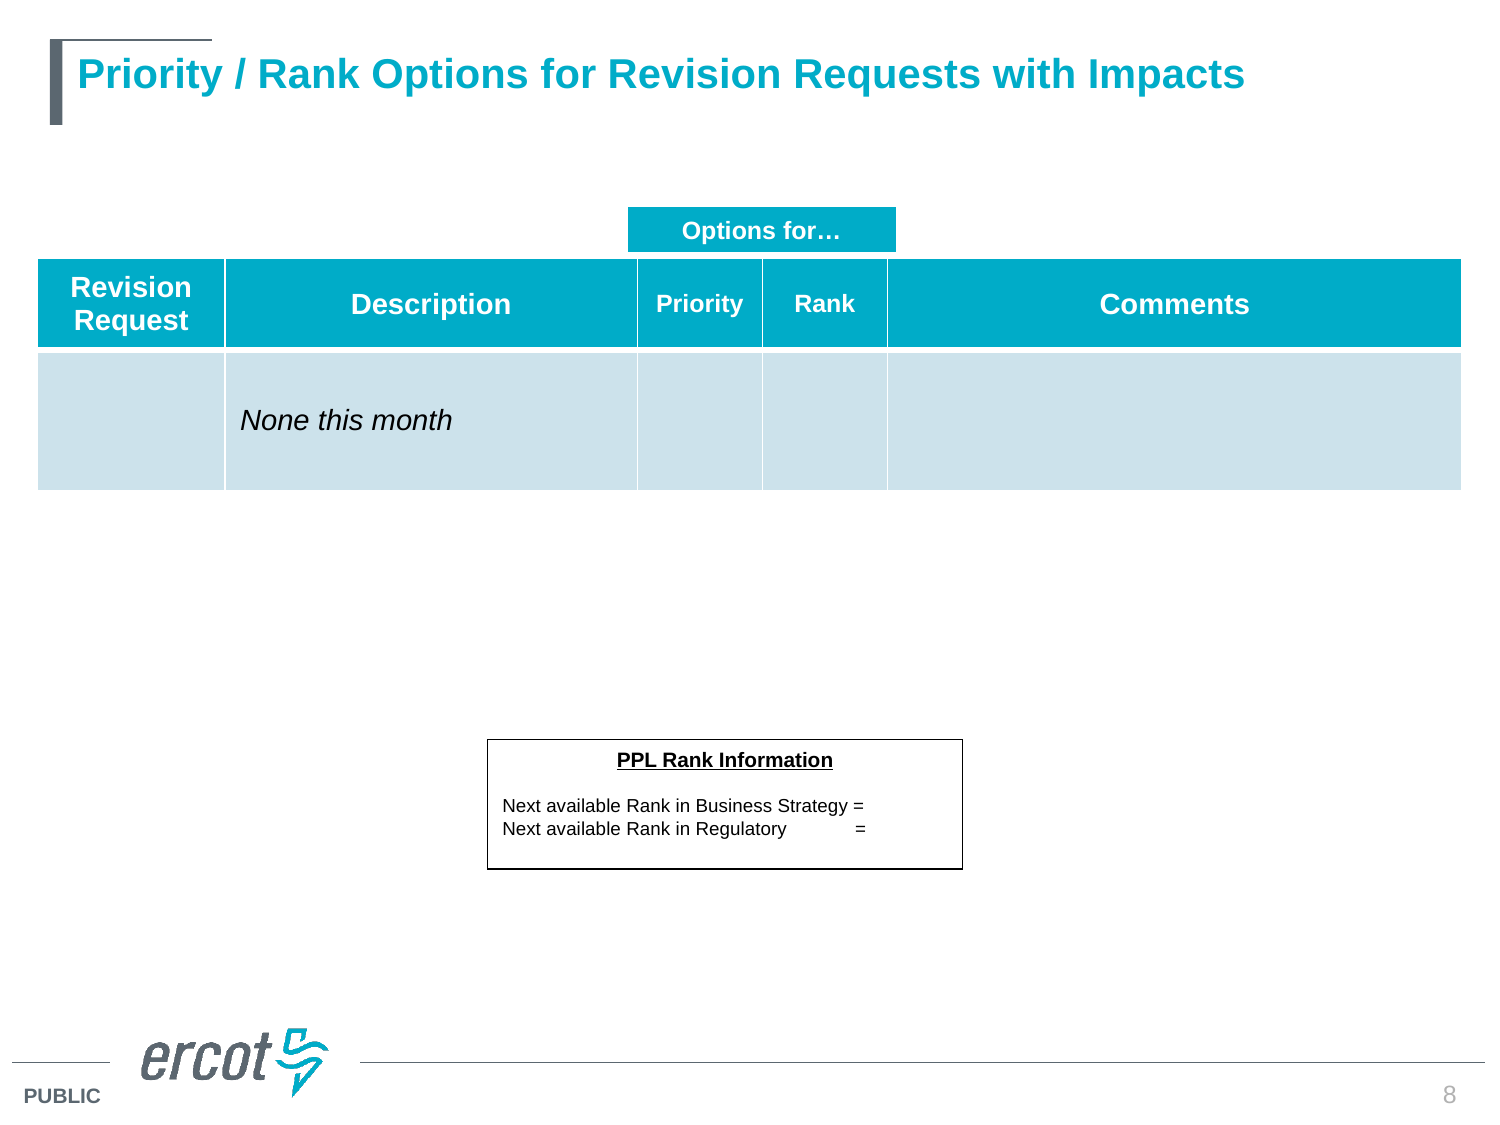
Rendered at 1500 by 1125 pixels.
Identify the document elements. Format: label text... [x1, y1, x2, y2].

title Priority / Rank Options for Revision Requests with Impacts [62, 39, 1338, 125]
table_header Options for… [628, 207, 896, 252]
table_cell [638, 353, 762, 490]
table_cell None this month [226, 353, 637, 490]
table_cell [38, 353, 224, 490]
slide_number 8 [1412, 1076, 1488, 1112]
picture [137, 1024, 332, 1100]
table_header Rank [763, 259, 887, 347]
table_header Description [226, 259, 637, 347]
text_box PPL Rank Information Next available Rank in Business Strategy = Next available Rank in Regulatory = [487, 739, 963, 869]
table_header Comments [888, 259, 1461, 347]
table_header Priority [638, 259, 762, 347]
table_cell [763, 353, 887, 490]
table_cell [888, 353, 1461, 490]
table_header Revision Request [38, 259, 224, 347]
